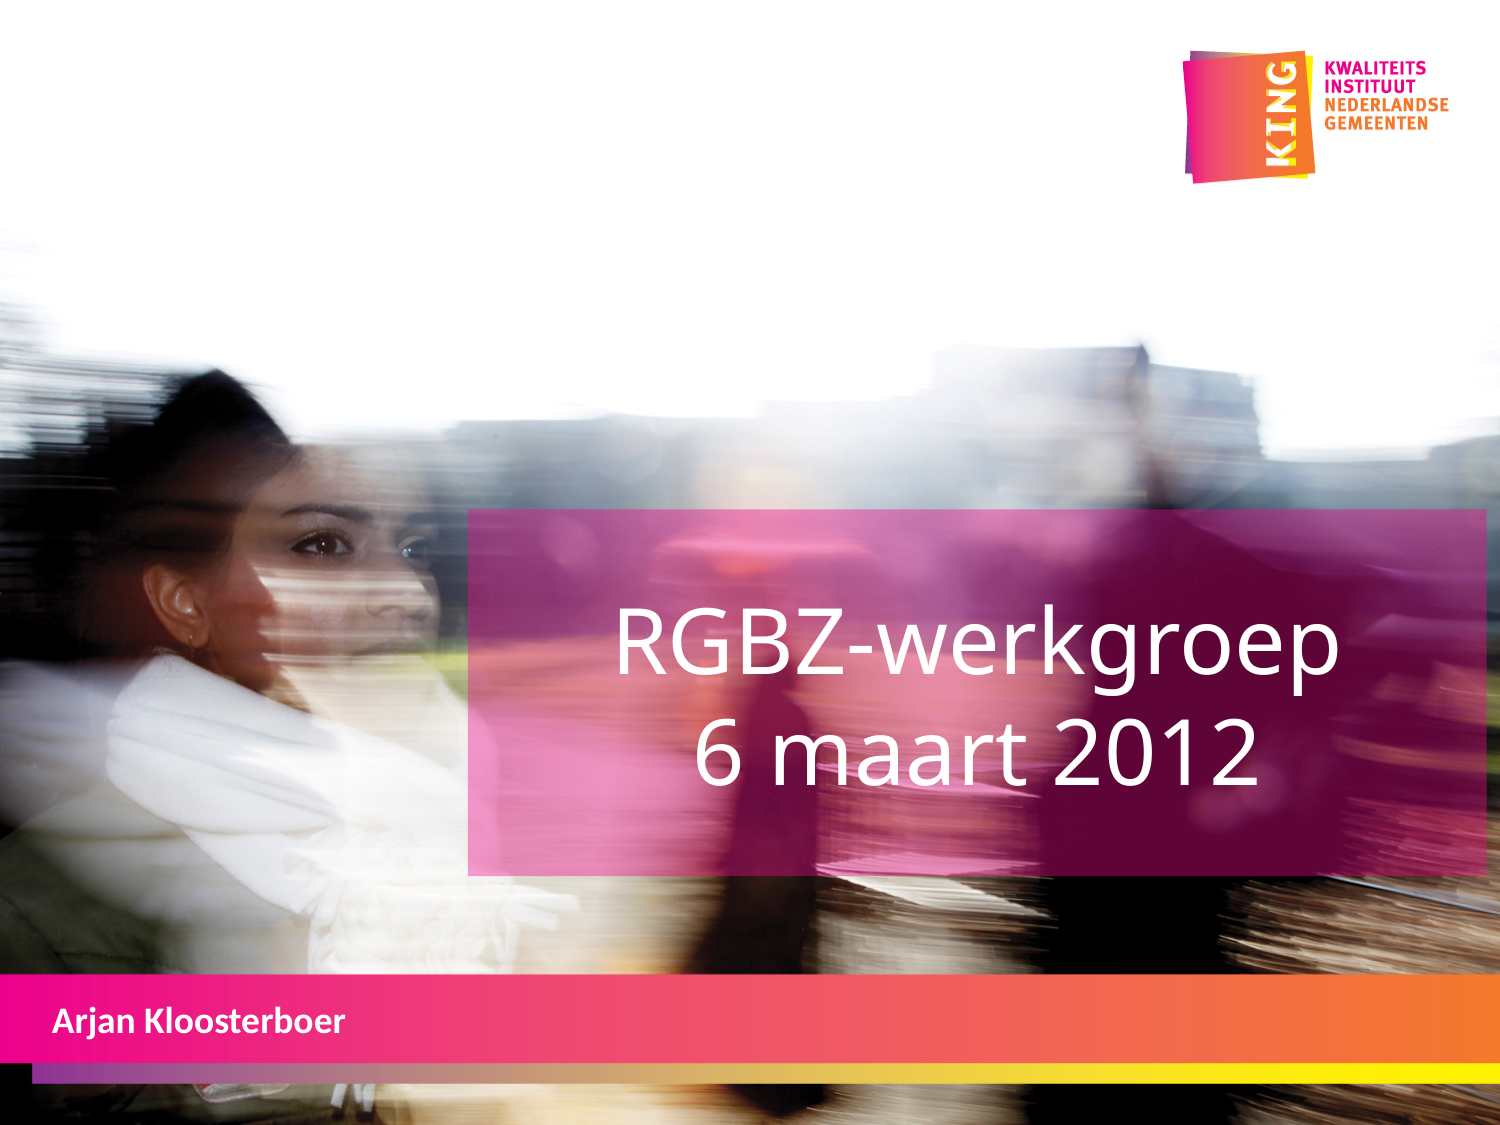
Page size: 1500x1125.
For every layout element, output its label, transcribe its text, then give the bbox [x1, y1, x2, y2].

picture [0, 0, 1500, 1125]
text_box Arjan Kloosterboer [37, 987, 926, 1058]
text_box RGBZ-werkgroep 6 maart 2012 [467, 509, 1487, 877]
